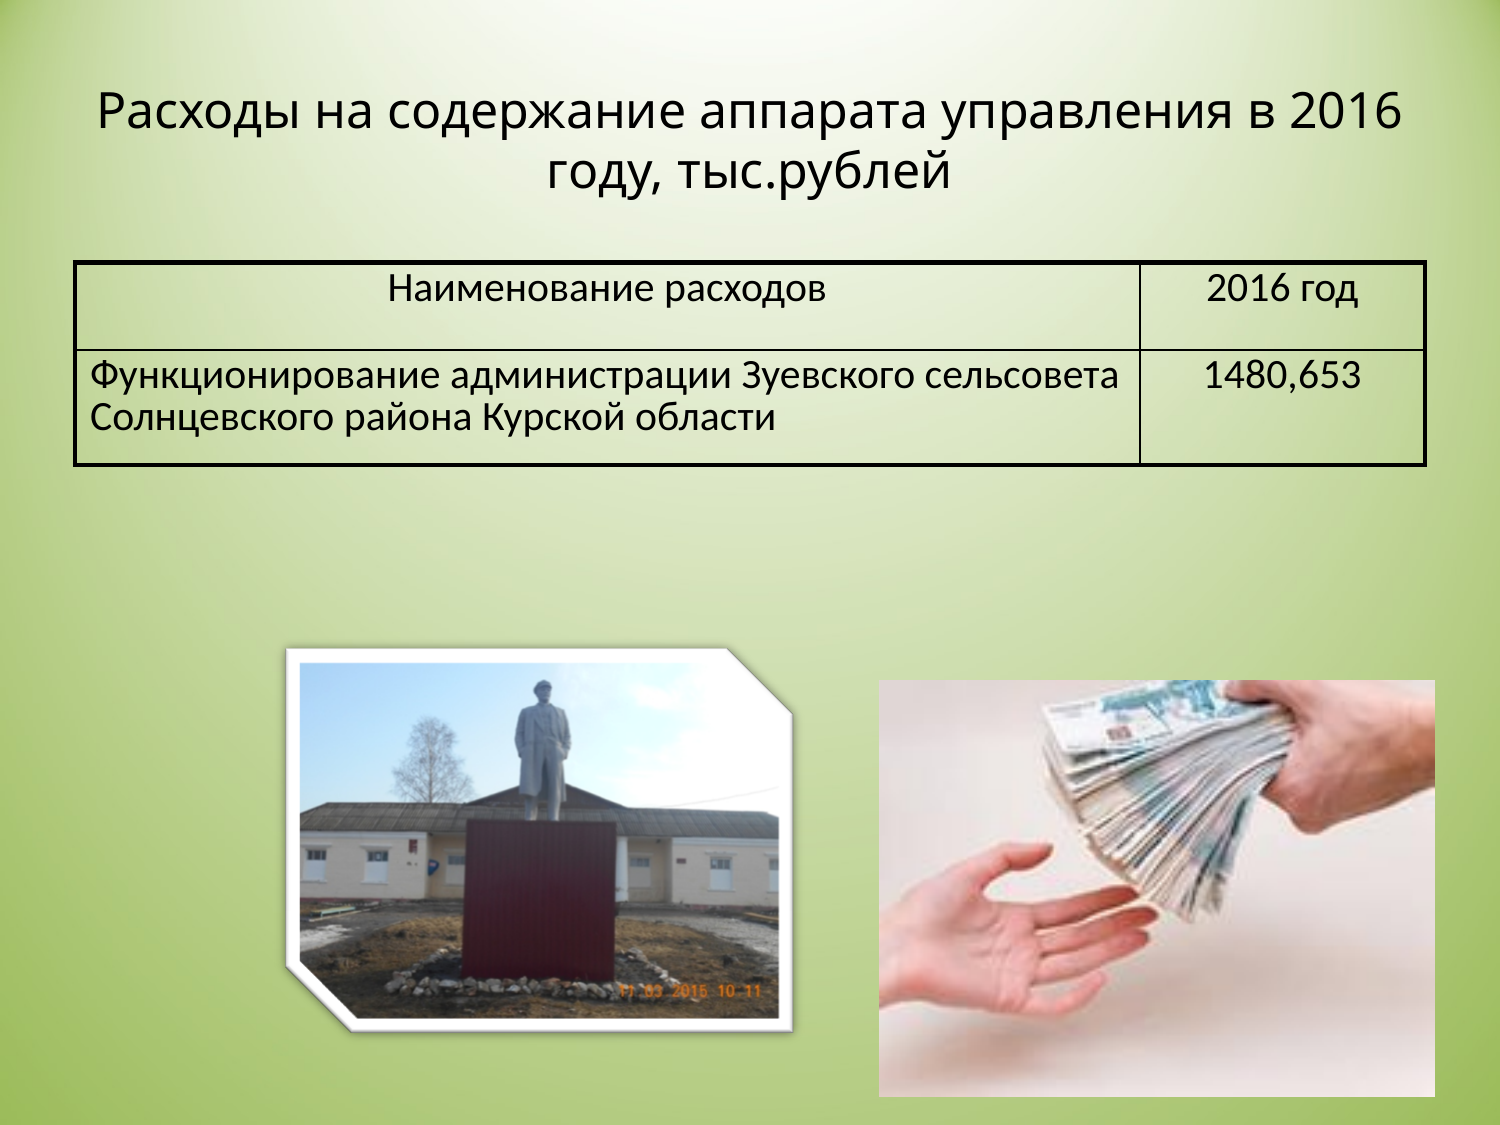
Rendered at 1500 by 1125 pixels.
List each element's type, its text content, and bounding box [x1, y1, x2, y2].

table_header 2016 год [1141, 265, 1423, 349]
table_cell Функционирование администрации Зуевского сельсовета Солнцевского района Курской области [77, 351, 1139, 463]
table_header Наименование расходов [77, 265, 1139, 349]
table_cell 1480,653 [1141, 351, 1423, 463]
title Расходы на содержание аппарата управления в 2016 году, тыс.рублей [75, 45, 1425, 233]
picture [0, 0, 1500, 1125]
